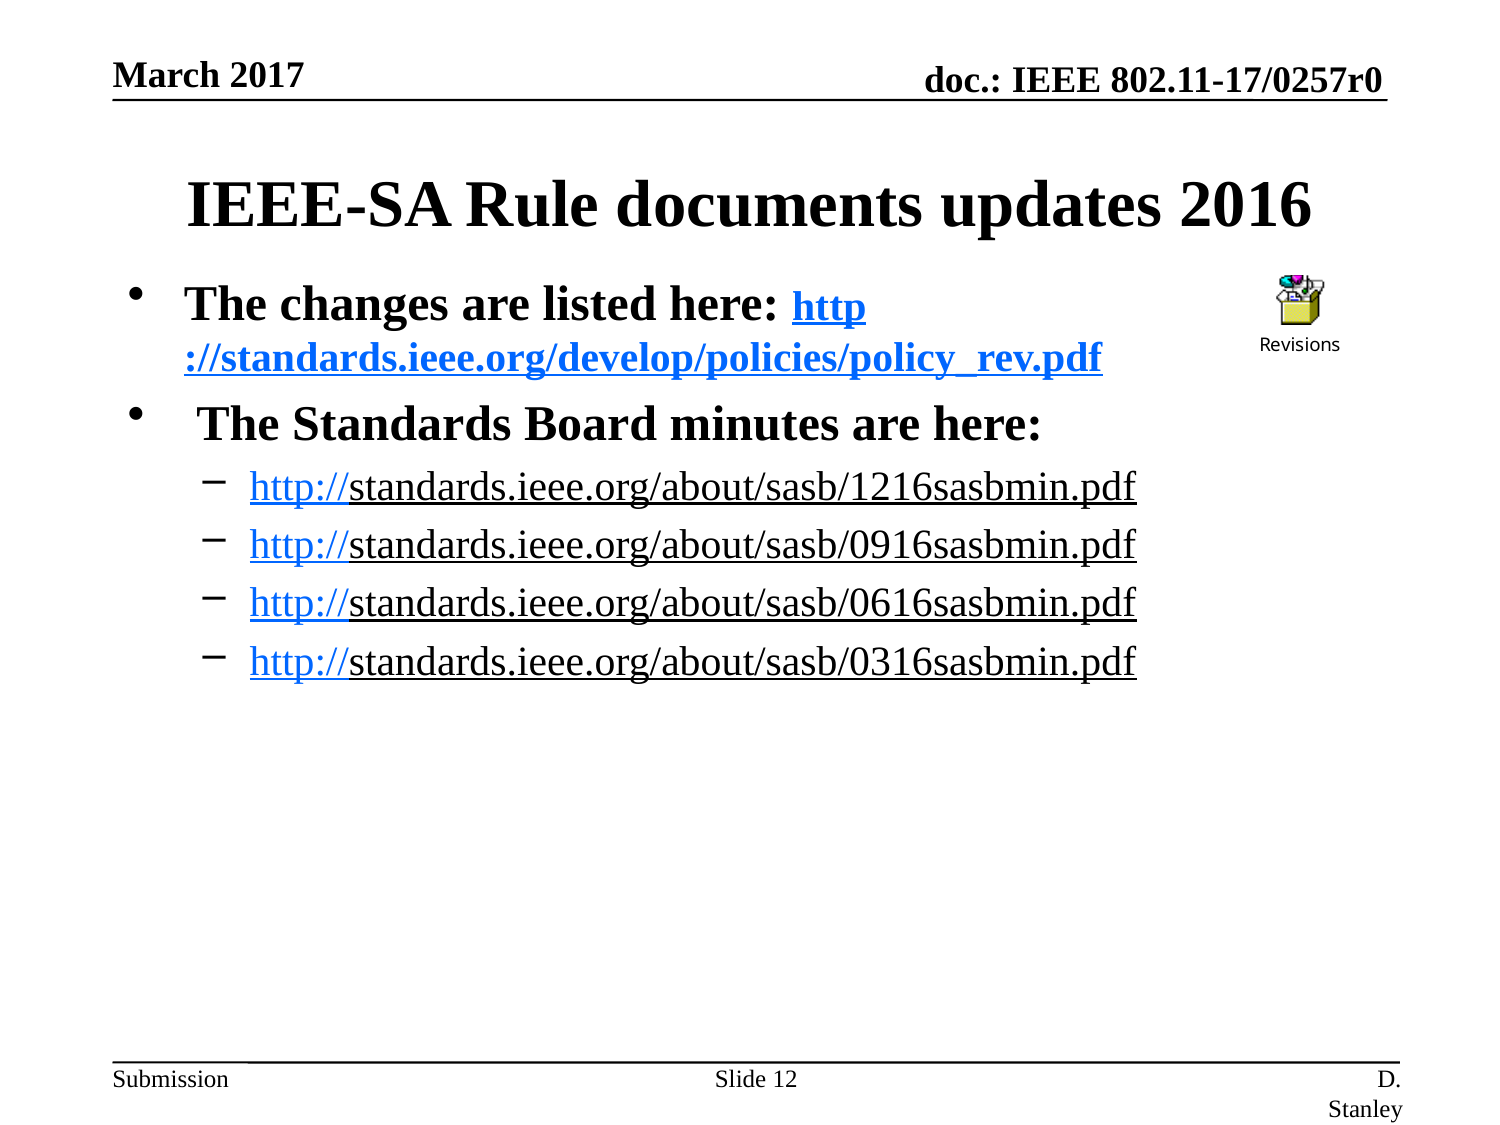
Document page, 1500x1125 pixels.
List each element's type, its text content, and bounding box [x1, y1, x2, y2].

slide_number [112, 49, 401, 96]
slide_number Slide 12 [712, 1061, 800, 1093]
footer D. Stanley, HP Enterprise [1324, 1061, 1402, 1093]
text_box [1224, 274, 1376, 402]
list The changes are listed here: http://standards.ieee.org/develop/policies/policy_rev.pdf The Standards Board minutes are here: http://standards.ieee.org/about/sasb/1216sasbmin.pdf http://standards.ieee.org/about/sasb/0916sasbmin.pdf http://standards.ieee.org/about/sasb/0616sasbmin.pdf http://standards.ieee.org/about/sasb/0316sasbmin.pdf [112, 262, 1388, 1051]
title IEEE-SA Rule documents updates 2016 [112, 112, 1388, 262]
